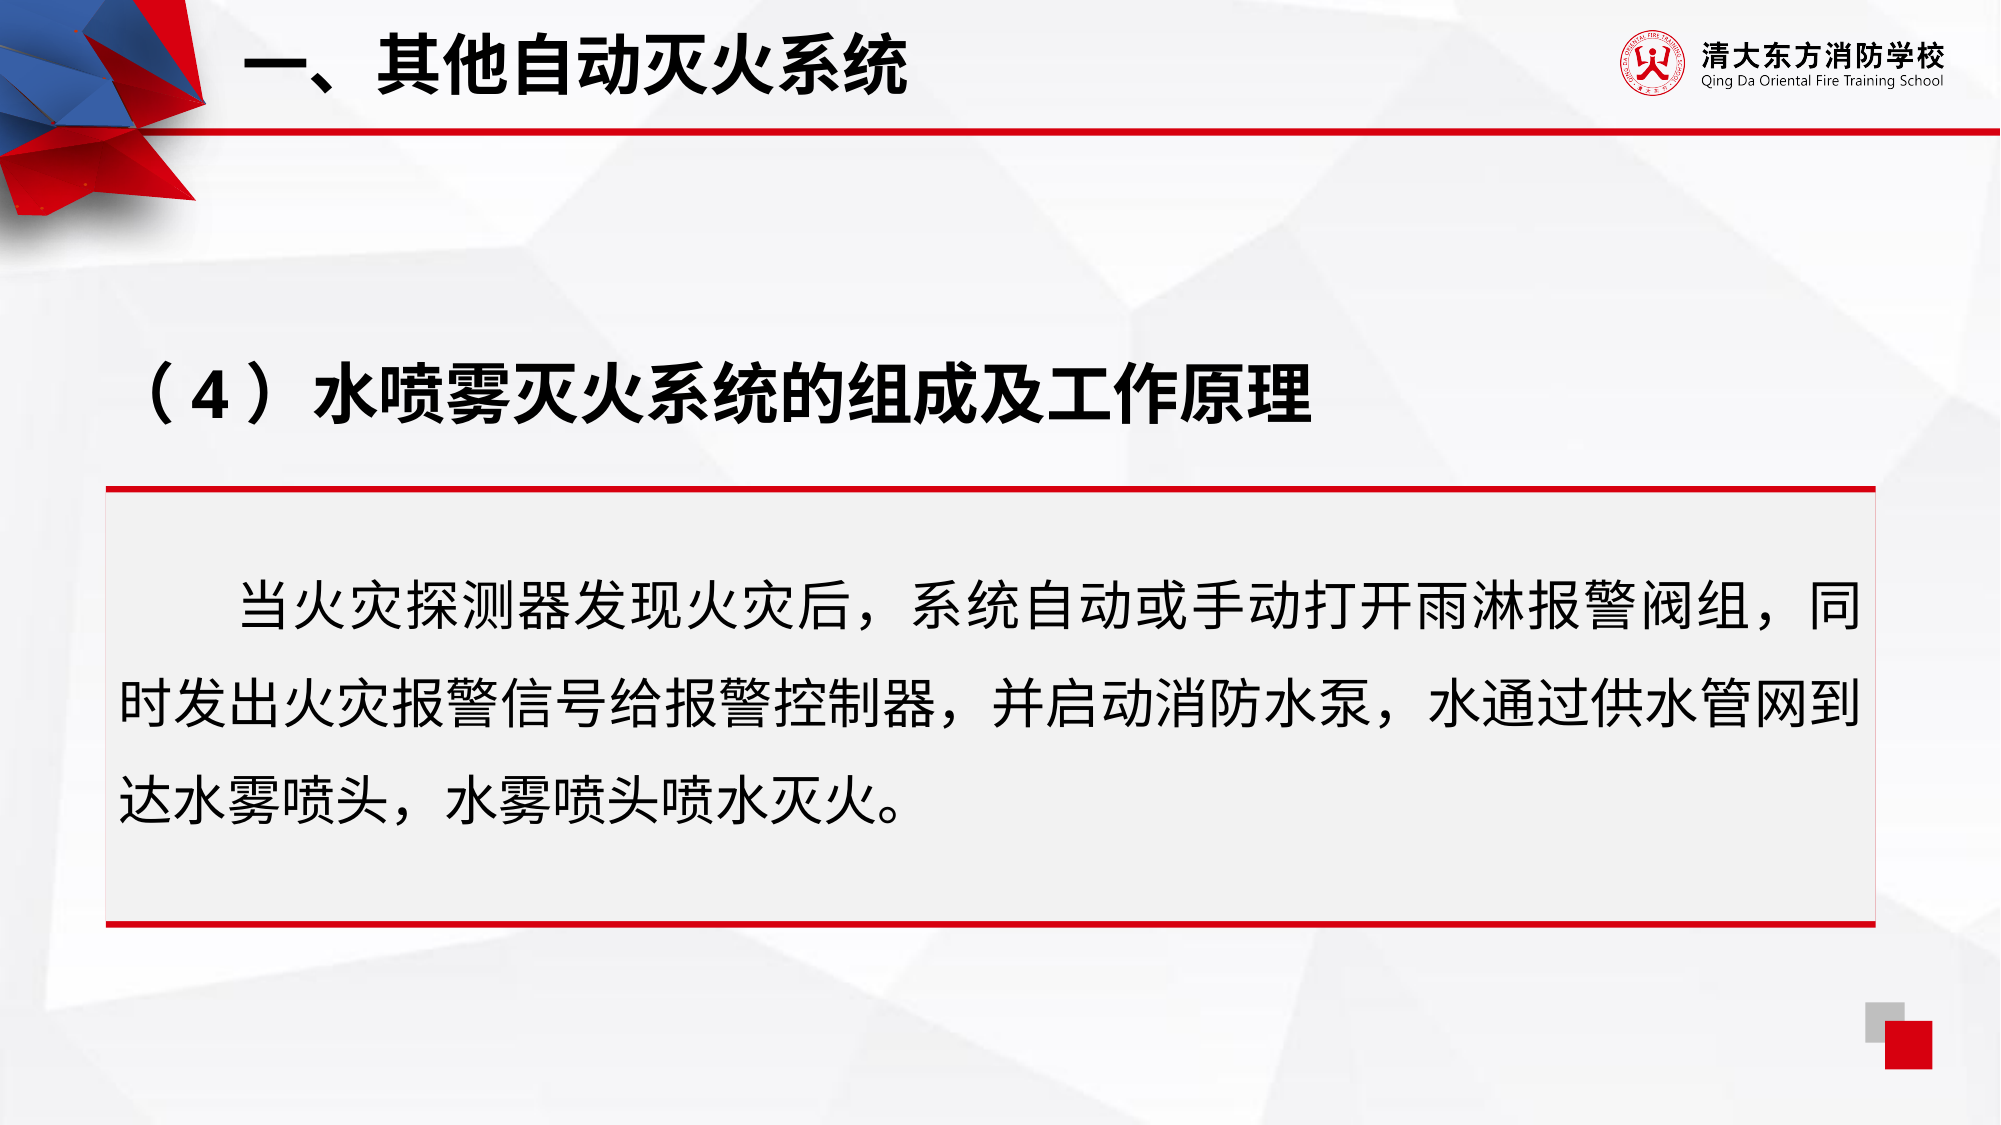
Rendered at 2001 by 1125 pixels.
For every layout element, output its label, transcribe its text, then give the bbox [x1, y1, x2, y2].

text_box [105, 486, 1876, 928]
text_box [1884, 1020, 1933, 1070]
text_box [210, 127, 2000, 137]
text_box （4）水喷雾灭火系统的组成及工作原理 [93, 344, 1842, 439]
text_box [0, 0, 207, 216]
text_box 一、其他自动灭火系统 [227, 15, 1976, 111]
picture [0, 0, 2001, 1125]
text_box [1864, 1001, 1906, 1044]
